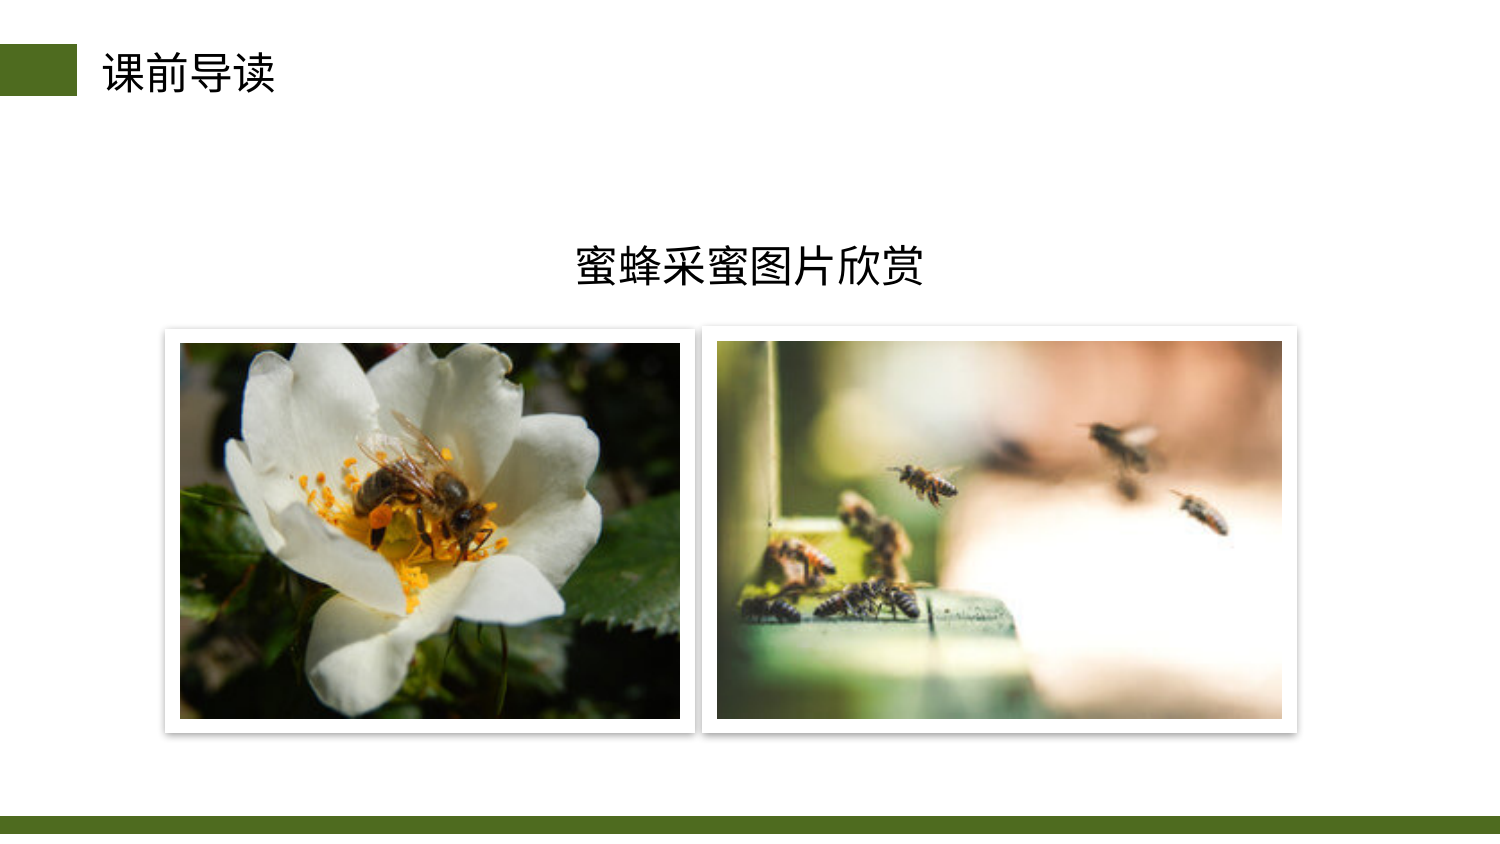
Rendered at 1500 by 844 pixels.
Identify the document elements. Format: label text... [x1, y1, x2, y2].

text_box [179, 340, 1283, 719]
text_box 蜜蜂采蜜图片欣赏 [563, 232, 937, 297]
text_box 课前导读 [90, 40, 368, 104]
